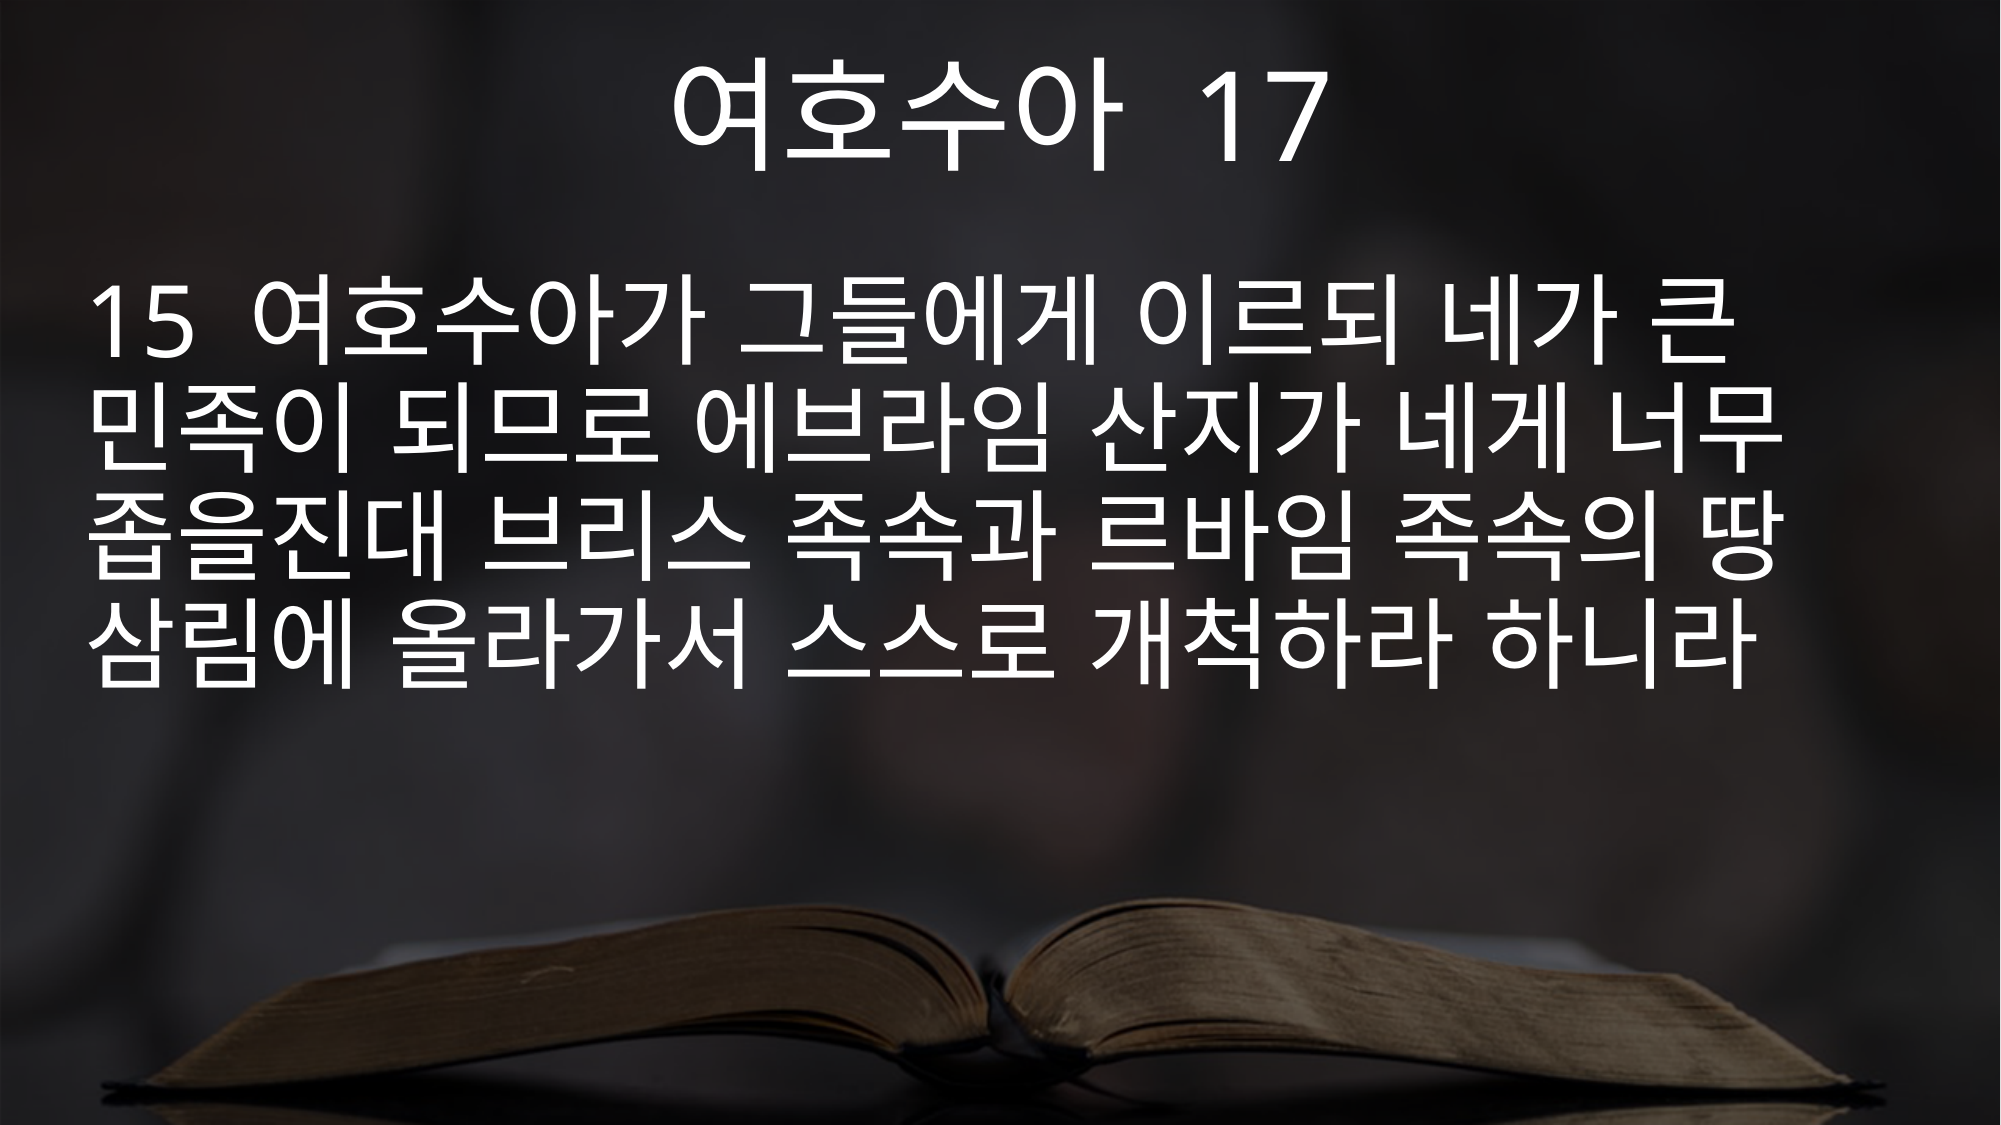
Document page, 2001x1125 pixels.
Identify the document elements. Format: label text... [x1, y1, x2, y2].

picture [0, 0, 2001, 1125]
footer 여호수아 17 [0, 32, 2000, 192]
list 15 여호수아가 그들에게 이르되 네가 큰 민족이 되므로 에브라임 산지가 네게 너무 좁을진대 브리스 족속과 르바임 족속의 땅 삼림에 올라가서 스스로 개척하라 하니라 [69, 263, 1953, 423]
